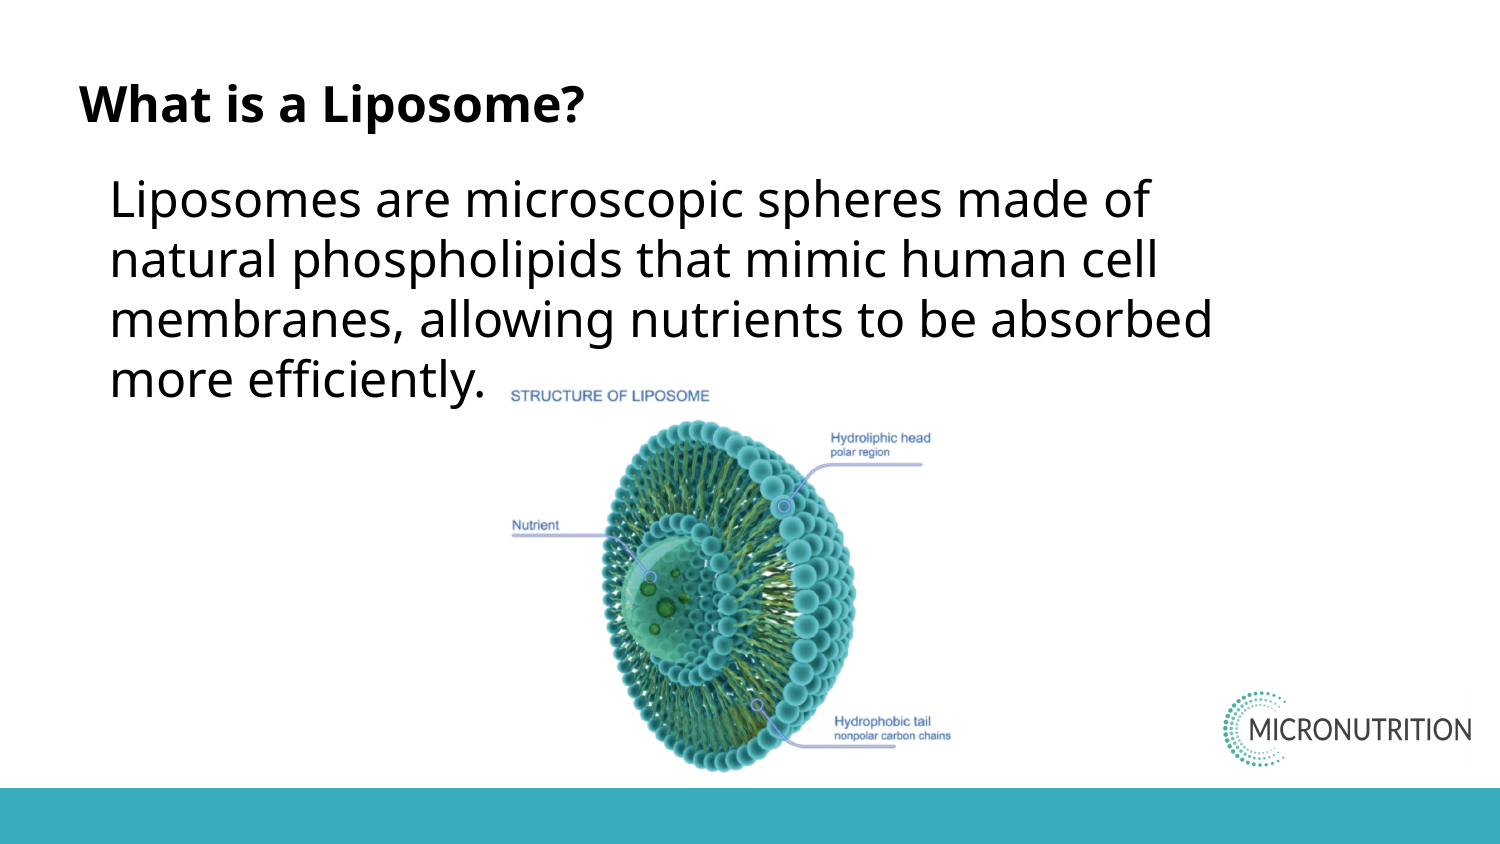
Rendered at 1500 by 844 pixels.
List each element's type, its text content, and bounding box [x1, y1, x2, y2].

text_box [0, 787, 1500, 844]
picture [1220, 684, 1472, 775]
text_box Liposomes are microscopic spheres made of natural phospholipids that mimic human cell membranes, allowing nutrients to be absorbed more efficiently. [94, 159, 1295, 415]
picture [483, 375, 977, 805]
title What is a Liposome? [64, 57, 1465, 151]
